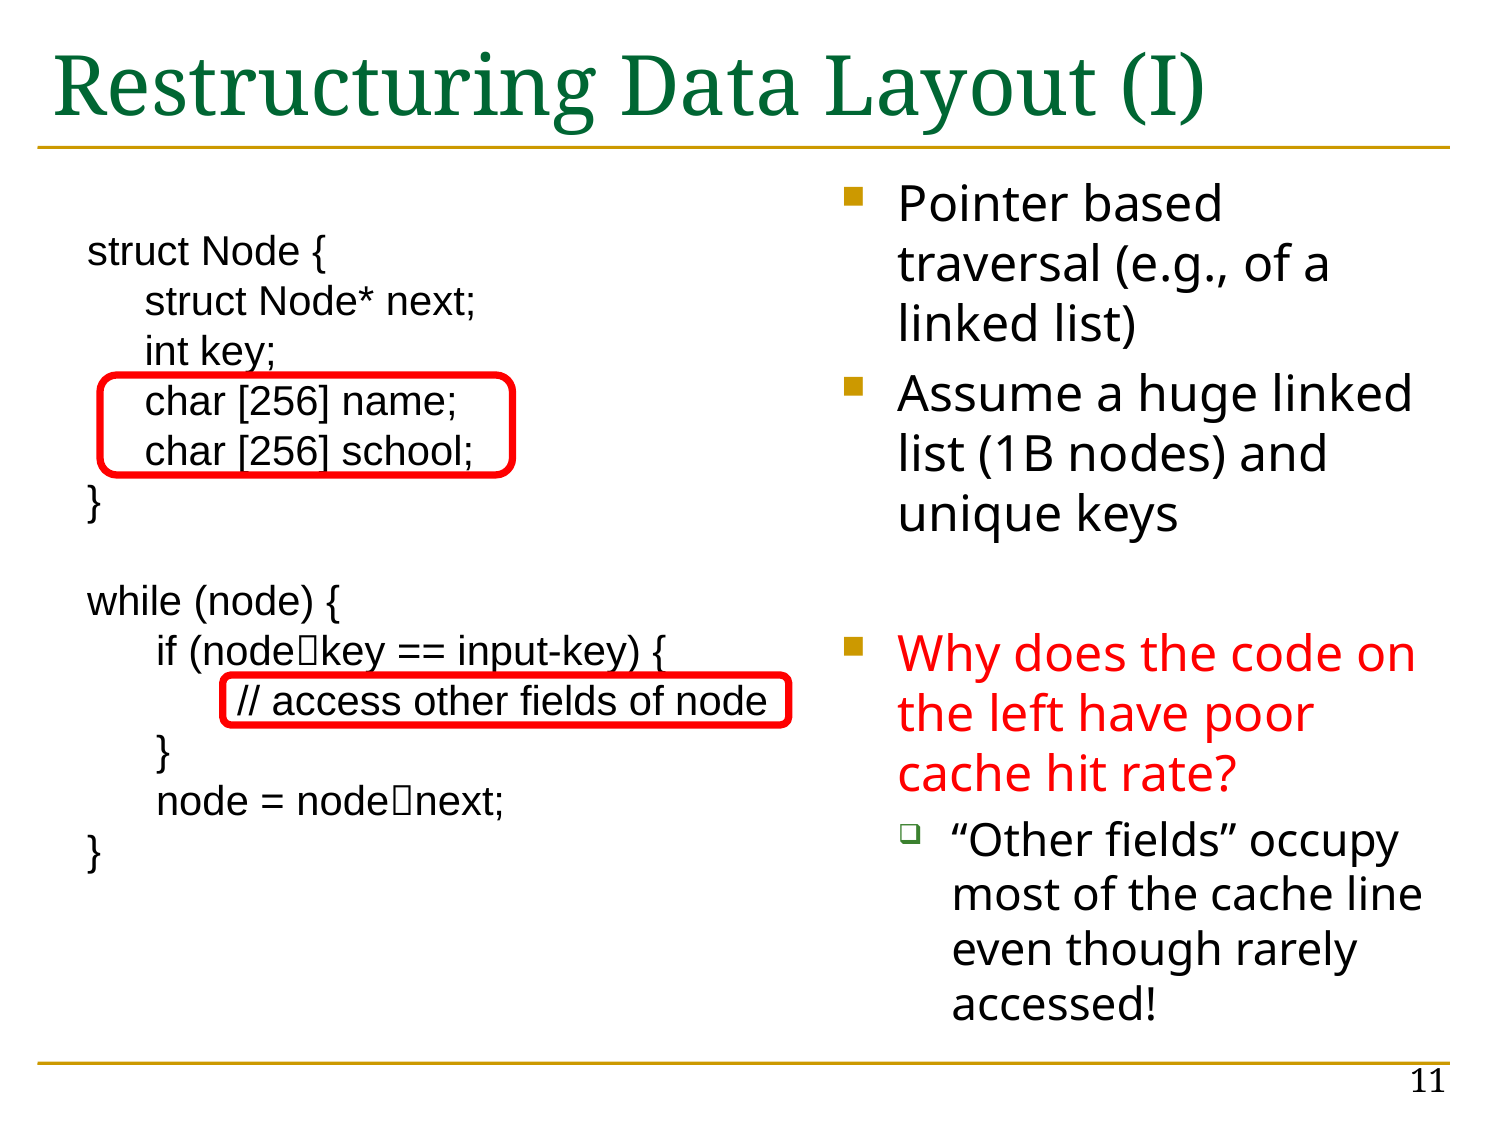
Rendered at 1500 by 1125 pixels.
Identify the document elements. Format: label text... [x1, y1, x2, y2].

title Restructuring Data Layout (I) [37, 24, 1450, 200]
slide_number 11 [1111, 1036, 1462, 1112]
list Pointer based traversal (e.g., of a linked list) Assume a huge linked list (1B nodes) and unique keys Why does the code on the left have poor cache hit rate? “Other fields” occupy most of the cache line even though rarely accessed! [826, 163, 1450, 1016]
text_box [222, 675, 789, 726]
text_box [99, 375, 513, 475]
text_box struct Node { struct Node* next; int key; char [256] name; char [256] school; } while (node) { if (nodekey == input-key) { // access other fields of node } node = nodenext; } [72, 216, 789, 932]
